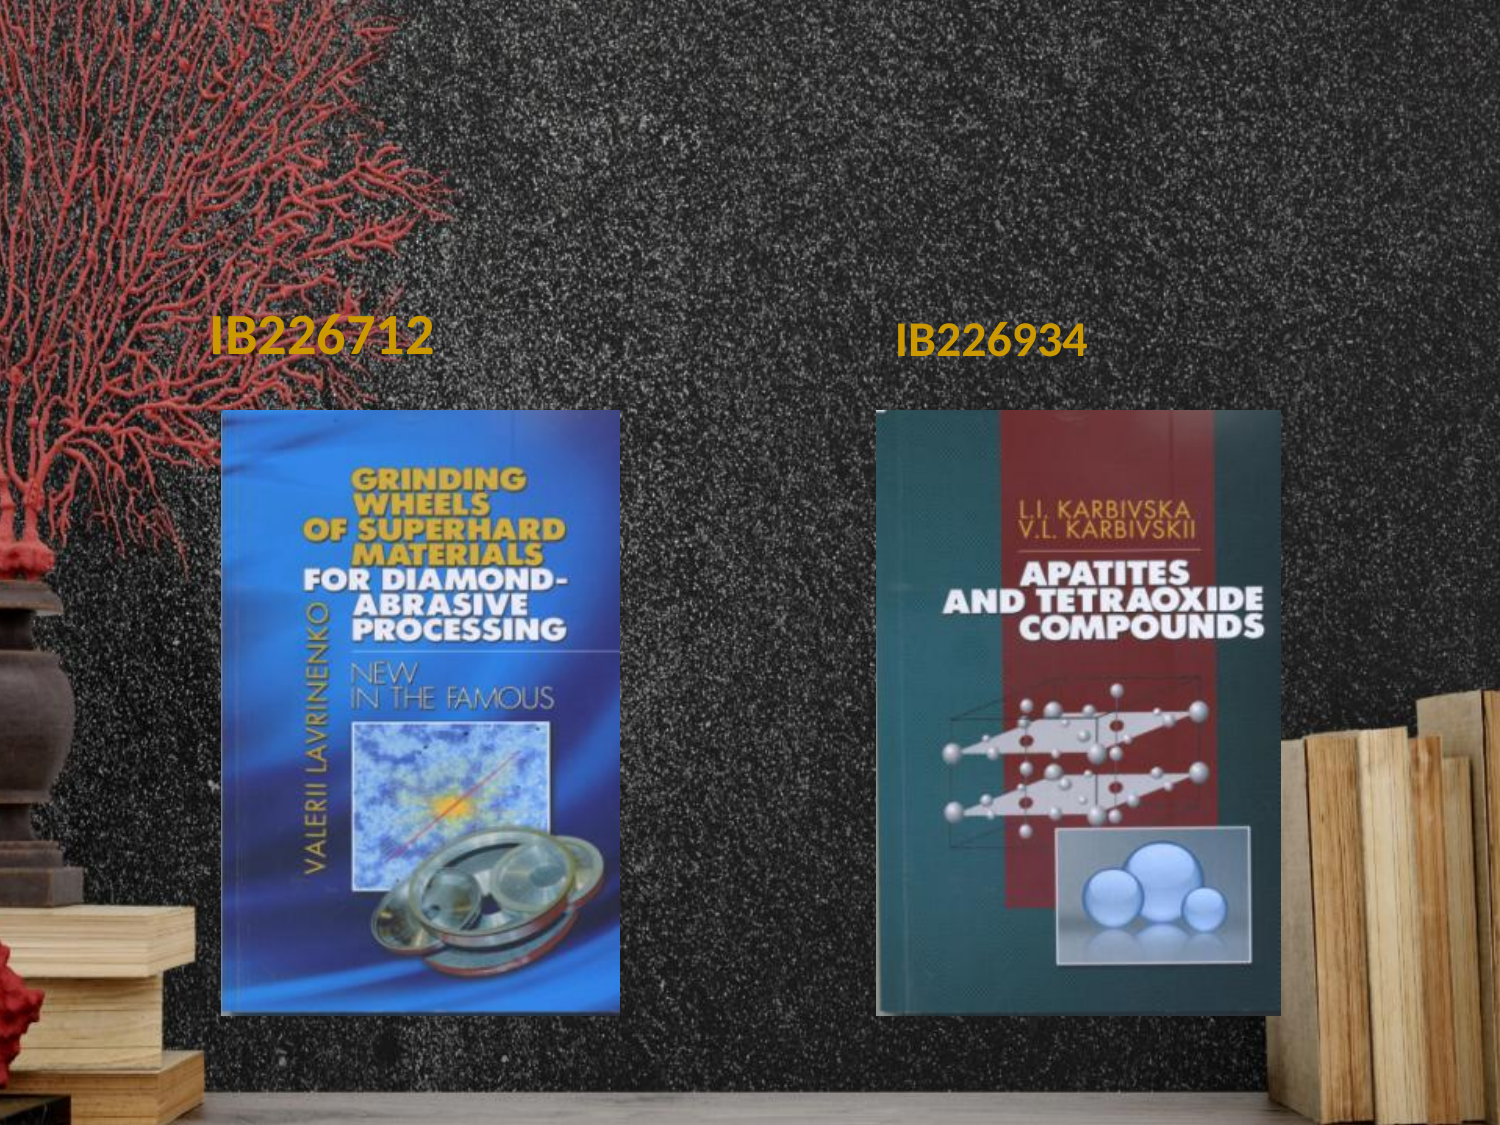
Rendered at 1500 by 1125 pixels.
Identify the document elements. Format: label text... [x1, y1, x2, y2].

picture [0, 0, 1500, 1125]
list ІВ226934 [879, 251, 1425, 375]
list ІВ226712 [194, 251, 738, 375]
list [876, 410, 1281, 1016]
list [221, 410, 620, 1016]
